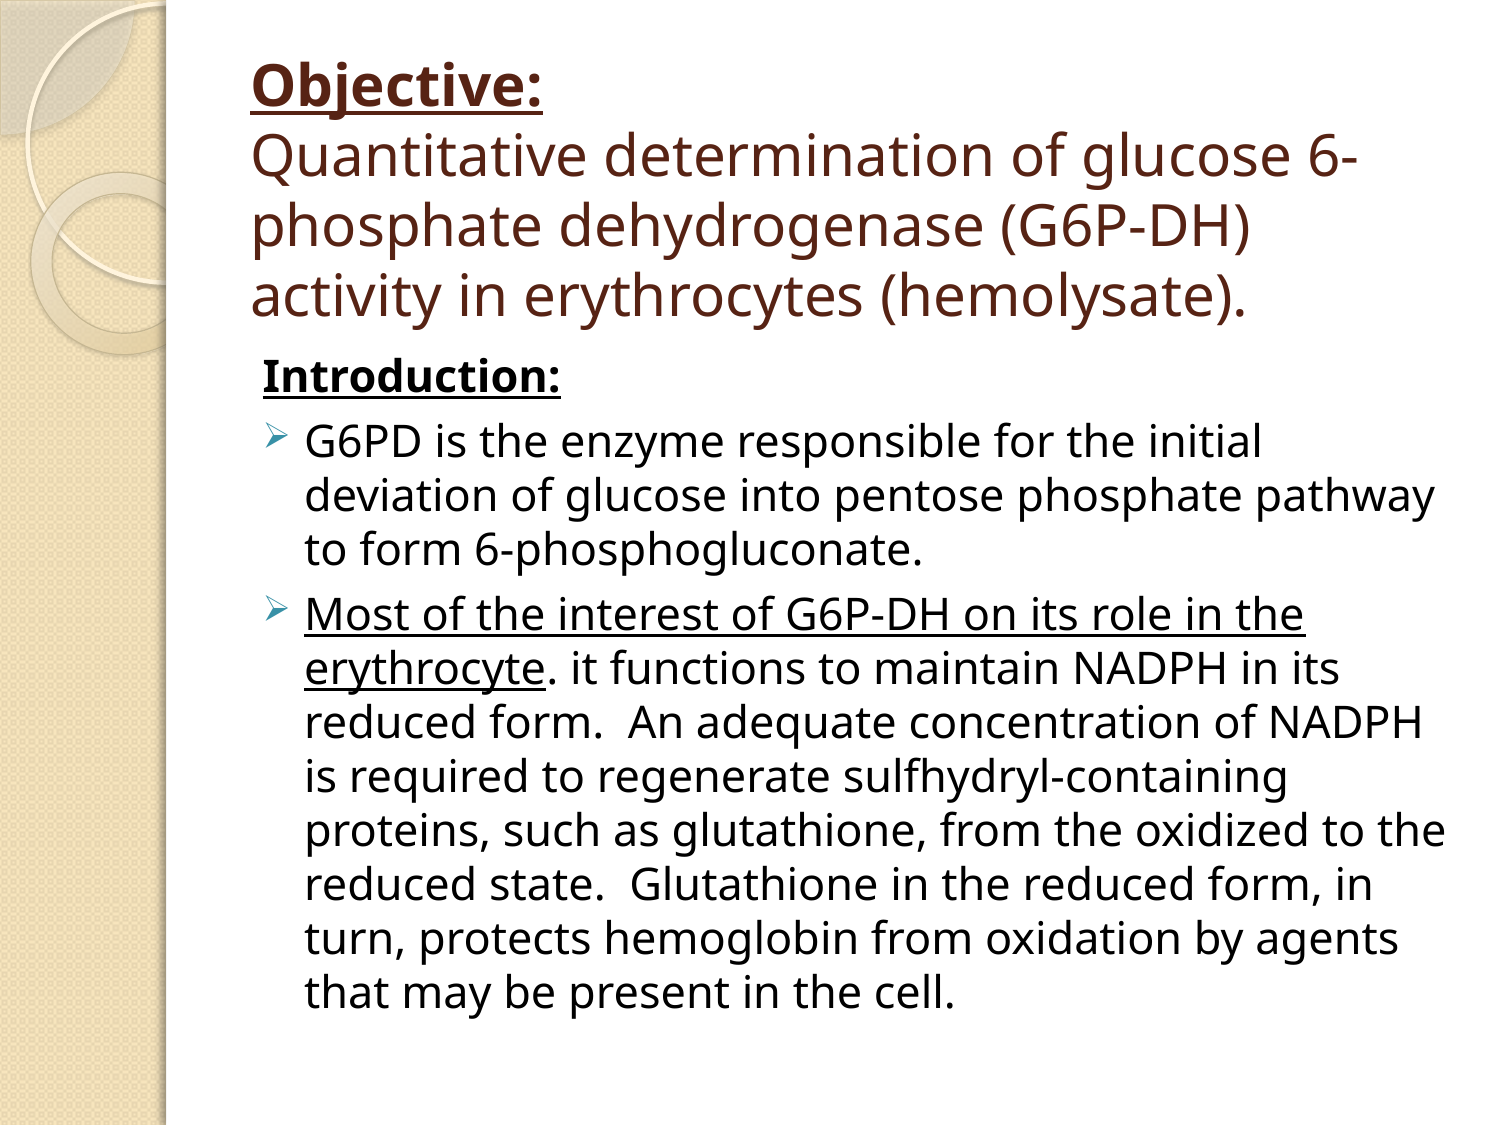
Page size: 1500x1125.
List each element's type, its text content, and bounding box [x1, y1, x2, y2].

list Introduction: G6PD is the enzyme responsible for the initial deviation of glucose into pentose phosphate pathway to form 6-phosphogluconate. Most of the interest of G6P-DH on its role in the erythrocyte. it functions to maintain NADPH in its reduced form. An adequate concentration of NADPH is required to regenerate sulfhydryl-containing proteins, such as glutathione, from the oxidized to the reduced state. Glutathione in the reduced form, in turn, protects hemoglobin from oxidation by agents that may be present in the cell. [235, 339, 1466, 1025]
title Objective: Quantitative determination of glucose 6-phosphate dehydrogenase (G6P-DH) activity in erythrocytes (hemolysate). [235, 128, 1466, 339]
